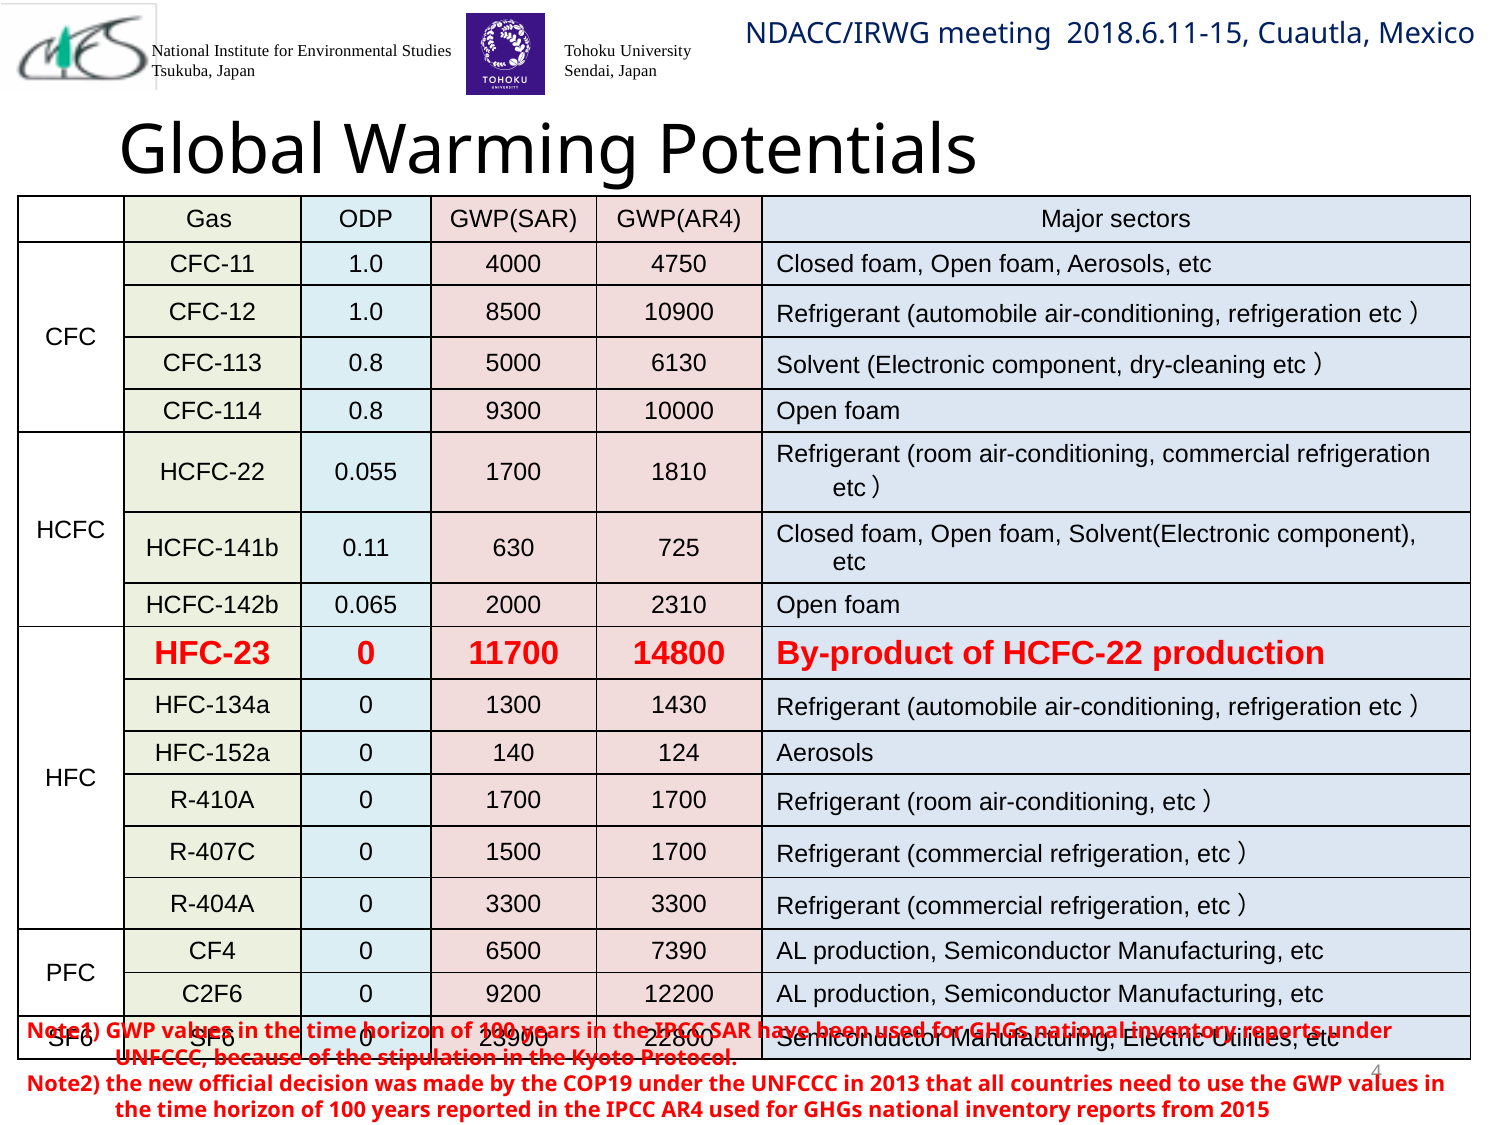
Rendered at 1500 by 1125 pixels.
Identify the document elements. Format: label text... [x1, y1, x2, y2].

table_cell 0 [302, 878, 430, 928]
table_cell 10000 [597, 390, 761, 431]
table_cell Open foam [763, 584, 1470, 626]
table_cell 1.0 [302, 243, 430, 284]
title Global Warming Potentials [103, 94, 1397, 195]
table_cell 0.11 [302, 513, 430, 582]
table_cell CFC [19, 243, 123, 431]
table_cell 11700 [432, 627, 596, 678]
table_cell CF4 [125, 930, 300, 972]
table_cell Open foam [763, 390, 1470, 431]
text_box Note1) GWP values in the time horizon of 100 years in the IPCC SAR have been used for GHGs national inventory reports under UNFCCC, because of the stipulation in the Kyoto Protocol. Note2) the new official decision was made by the COP19 under the UNFCCC in 2013 that all countries need to use the GWP values in the time horizon of 100 years reported in the IPCC AR4 used for GHGs national inventory reports from 2015 [11, 1009, 1471, 1125]
table_header Major sectors [763, 197, 1470, 241]
table_cell 10900 [597, 286, 761, 336]
table_cell R-410A [125, 775, 300, 825]
table_cell 5000 [432, 338, 596, 388]
picture [466, 13, 545, 94]
table_cell PFC [19, 930, 123, 1009]
table_cell CFC-12 [125, 286, 300, 336]
table_cell 1810 [597, 433, 761, 511]
table_header GWP(AR4) [597, 197, 761, 241]
table_cell 0 [302, 973, 430, 1009]
table_cell 1430 [597, 680, 761, 730]
table_cell By-product of HCFC-22 production [763, 627, 1470, 678]
table_cell 725 [597, 513, 761, 582]
table_cell 1700 [432, 775, 596, 825]
table_cell HFC-134a [125, 680, 300, 730]
table_cell Closed foam, Open foam, Aerosols, etc [763, 243, 1470, 284]
table_cell 630 [432, 513, 596, 582]
table_cell 2000 [432, 584, 596, 626]
table_header GWP(SAR) [432, 197, 596, 241]
table_cell 124 [597, 732, 761, 773]
table_cell 3300 [432, 878, 596, 928]
table_cell 8500 [432, 286, 596, 336]
table_cell 0 [302, 930, 430, 972]
table_cell R-407C [125, 827, 300, 877]
table_cell Refrigerant (room air-conditioning, etc） [763, 775, 1470, 825]
table_cell Refrigerant (commercial refrigeration, etc） [763, 878, 1470, 928]
table_cell 4000 [432, 243, 596, 284]
table_cell HCFC [19, 433, 123, 626]
table_cell R-404A [125, 878, 300, 928]
table_cell 0.065 [302, 584, 430, 626]
table_cell Refrigerant (automobile air-conditioning, refrigeration etc） [763, 680, 1470, 730]
table_cell 0.8 [302, 390, 430, 431]
table_cell AL production, Semiconductor Manufacturing, etc [763, 930, 1470, 972]
table_cell 0 [302, 732, 430, 773]
table_cell HFC-152a [125, 732, 300, 773]
table_cell 0 [302, 627, 430, 678]
table_cell Refrigerant (automobile air-conditioning, refrigeration etc） [763, 286, 1470, 336]
table_cell 6130 [597, 338, 761, 388]
table_cell 1.0 [302, 286, 430, 336]
table_cell 14800 [597, 627, 761, 678]
table_cell Aerosols [763, 732, 1470, 773]
table_cell 0.055 [302, 433, 430, 511]
table_cell 1300 [432, 680, 596, 730]
table_cell HFC-23 [125, 627, 300, 678]
table_cell 1700 [597, 775, 761, 825]
table_cell 0 [302, 680, 430, 730]
table_header [19, 197, 123, 241]
table_cell HCFC-141b [125, 513, 300, 582]
table_cell 7390 [597, 930, 761, 972]
table_cell HCFC-142b [125, 584, 300, 626]
table_cell CFC-114 [125, 390, 300, 431]
table_cell 4750 [597, 243, 761, 284]
table_cell 2310 [597, 584, 761, 626]
table_cell 3300 [597, 878, 761, 928]
table_cell CFC-11 [125, 243, 300, 284]
table_cell CFC-113 [125, 338, 300, 388]
table_cell Closed foam, Open foam, Solvent(Electronic component), etc [763, 513, 1470, 582]
table_cell 1500 [432, 827, 596, 877]
picture [1, 2, 160, 90]
table_cell 0.8 [302, 338, 430, 388]
table_cell 1700 [432, 433, 596, 511]
table_header Gas [125, 197, 300, 241]
table_cell HFC [19, 627, 123, 928]
table_cell AL production, Semiconductor Manufacturing, etc [763, 973, 1470, 1009]
table_header ODP [302, 197, 430, 241]
table_cell 1700 [597, 827, 761, 877]
table_cell 140 [432, 732, 596, 773]
table_cell HCFC-22 [125, 433, 300, 511]
table_cell 0 [302, 827, 430, 877]
table_cell 6500 [432, 930, 596, 972]
table_cell 0 [302, 775, 430, 825]
table_cell Refrigerant (commercial refrigeration, etc） [763, 827, 1470, 877]
table_cell Refrigerant (room air-conditioning, commercial refrigeration etc） [763, 433, 1470, 511]
table_cell Solvent (Electronic component, dry-cleaning etc） [763, 338, 1470, 388]
table_cell 9200 [432, 973, 596, 1009]
table_cell 9300 [432, 390, 596, 431]
table_cell C2F6 [125, 973, 300, 1009]
table_cell 12200 [597, 973, 761, 1009]
